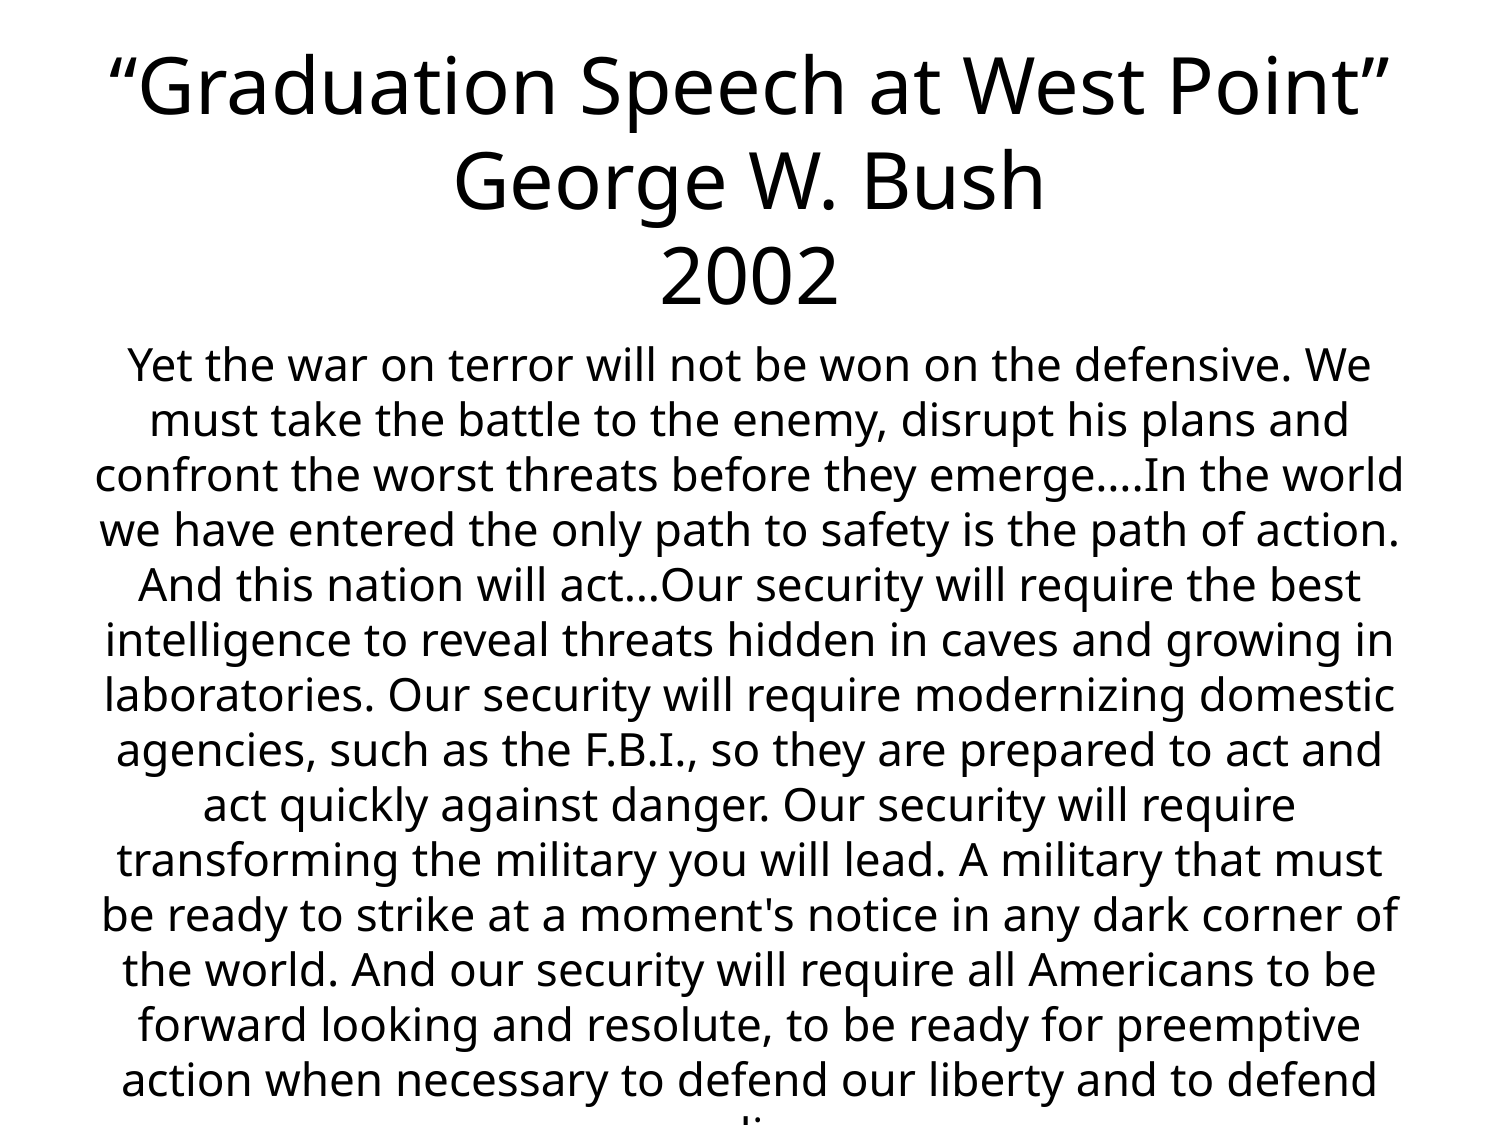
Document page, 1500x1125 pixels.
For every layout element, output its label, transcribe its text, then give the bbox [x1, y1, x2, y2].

list Yet the war on terror will not be won on the defensive. We must take the battle to the enemy, disrupt his plans and confront the worst threats before they emerge….In the world we have entered the only path to safety is the path of action. And this nation will act…Our security will require the best intelligence to reveal threats hidden in caves and growing in laboratories. Our security will require modernizing domestic agencies, such as the F.B.I., so they are prepared to act and act quickly against danger. Our security will require transforming the military you will lead. A military that must be ready to strike at a moment's notice in any dark corner of the world. And our security will require all Americans to be forward looking and resolute, to be ready for preemptive action when necessary to defend our liberty and to defend our lives. [75, 328, 1425, 1068]
title “Graduation Speech at West Point” George W. Bush 2002 [75, 84, 1425, 272]
